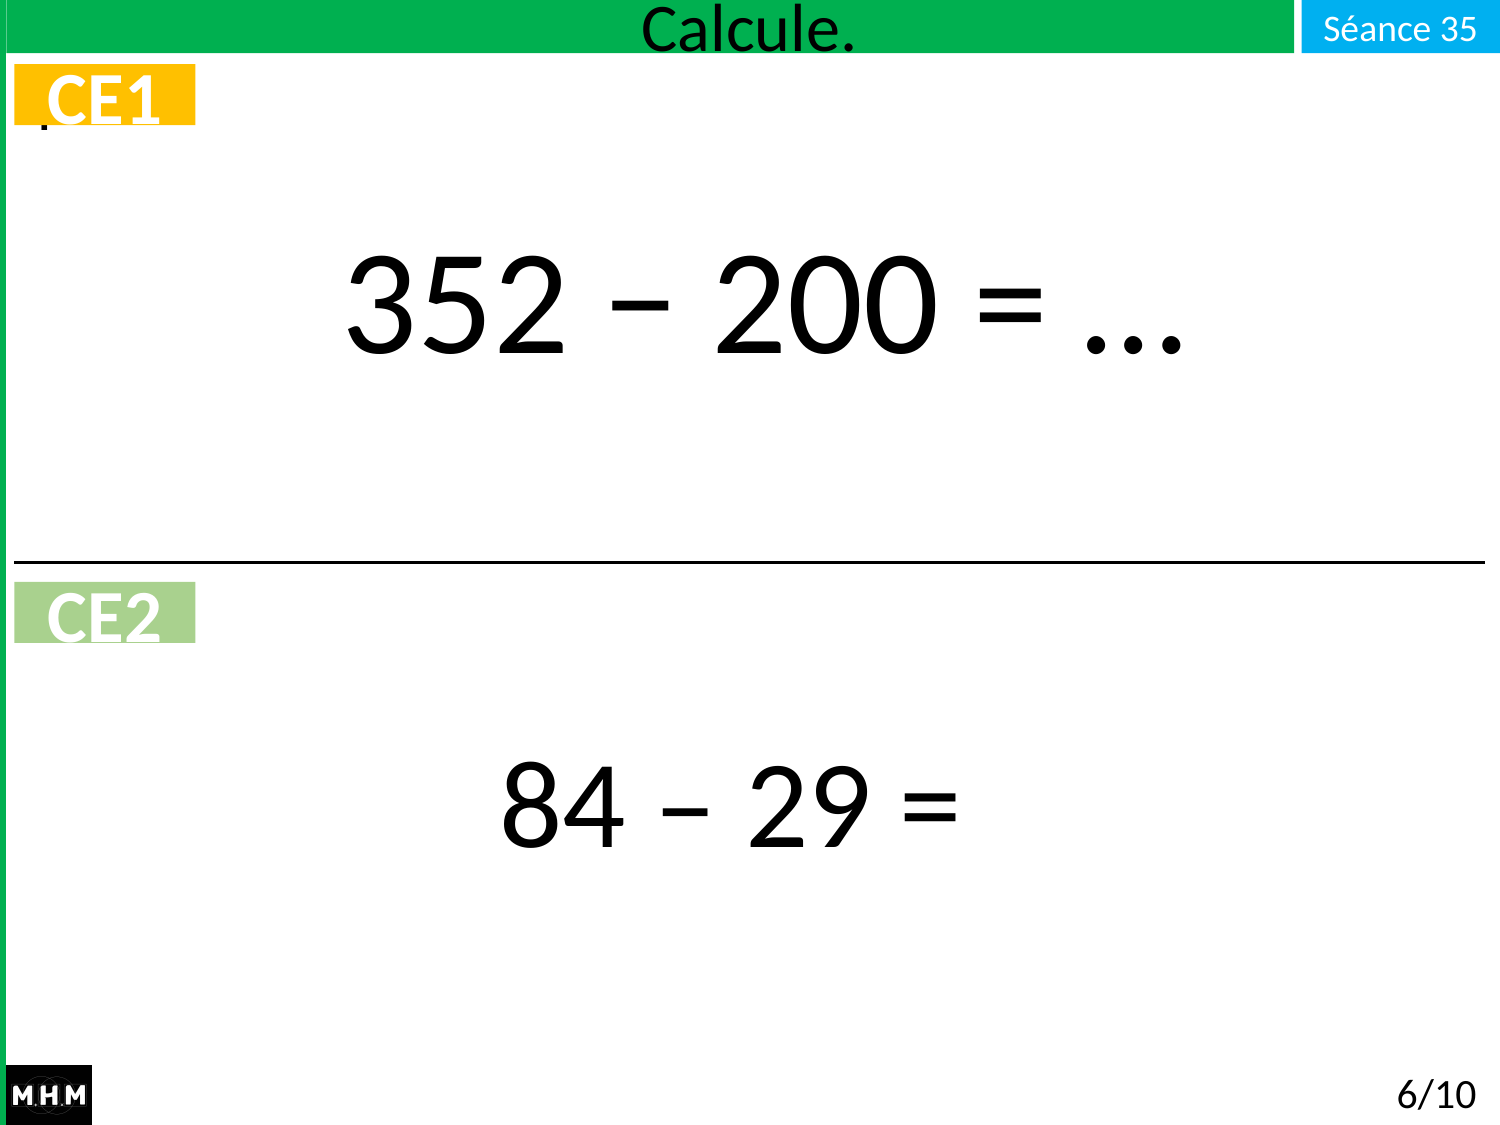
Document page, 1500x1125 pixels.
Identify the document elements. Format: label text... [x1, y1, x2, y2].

text_box CE2 [13, 581, 196, 644]
picture [6, 1065, 92, 1125]
list 6/10 [1373, 1064, 1500, 1125]
title Calcule. [626, 0, 1500, 74]
text_box 84 – 29 = [485, 715, 1285, 881]
text_box 352 − 200 = … [326, 196, 1374, 392]
text_box CE1 [13, 63, 196, 126]
